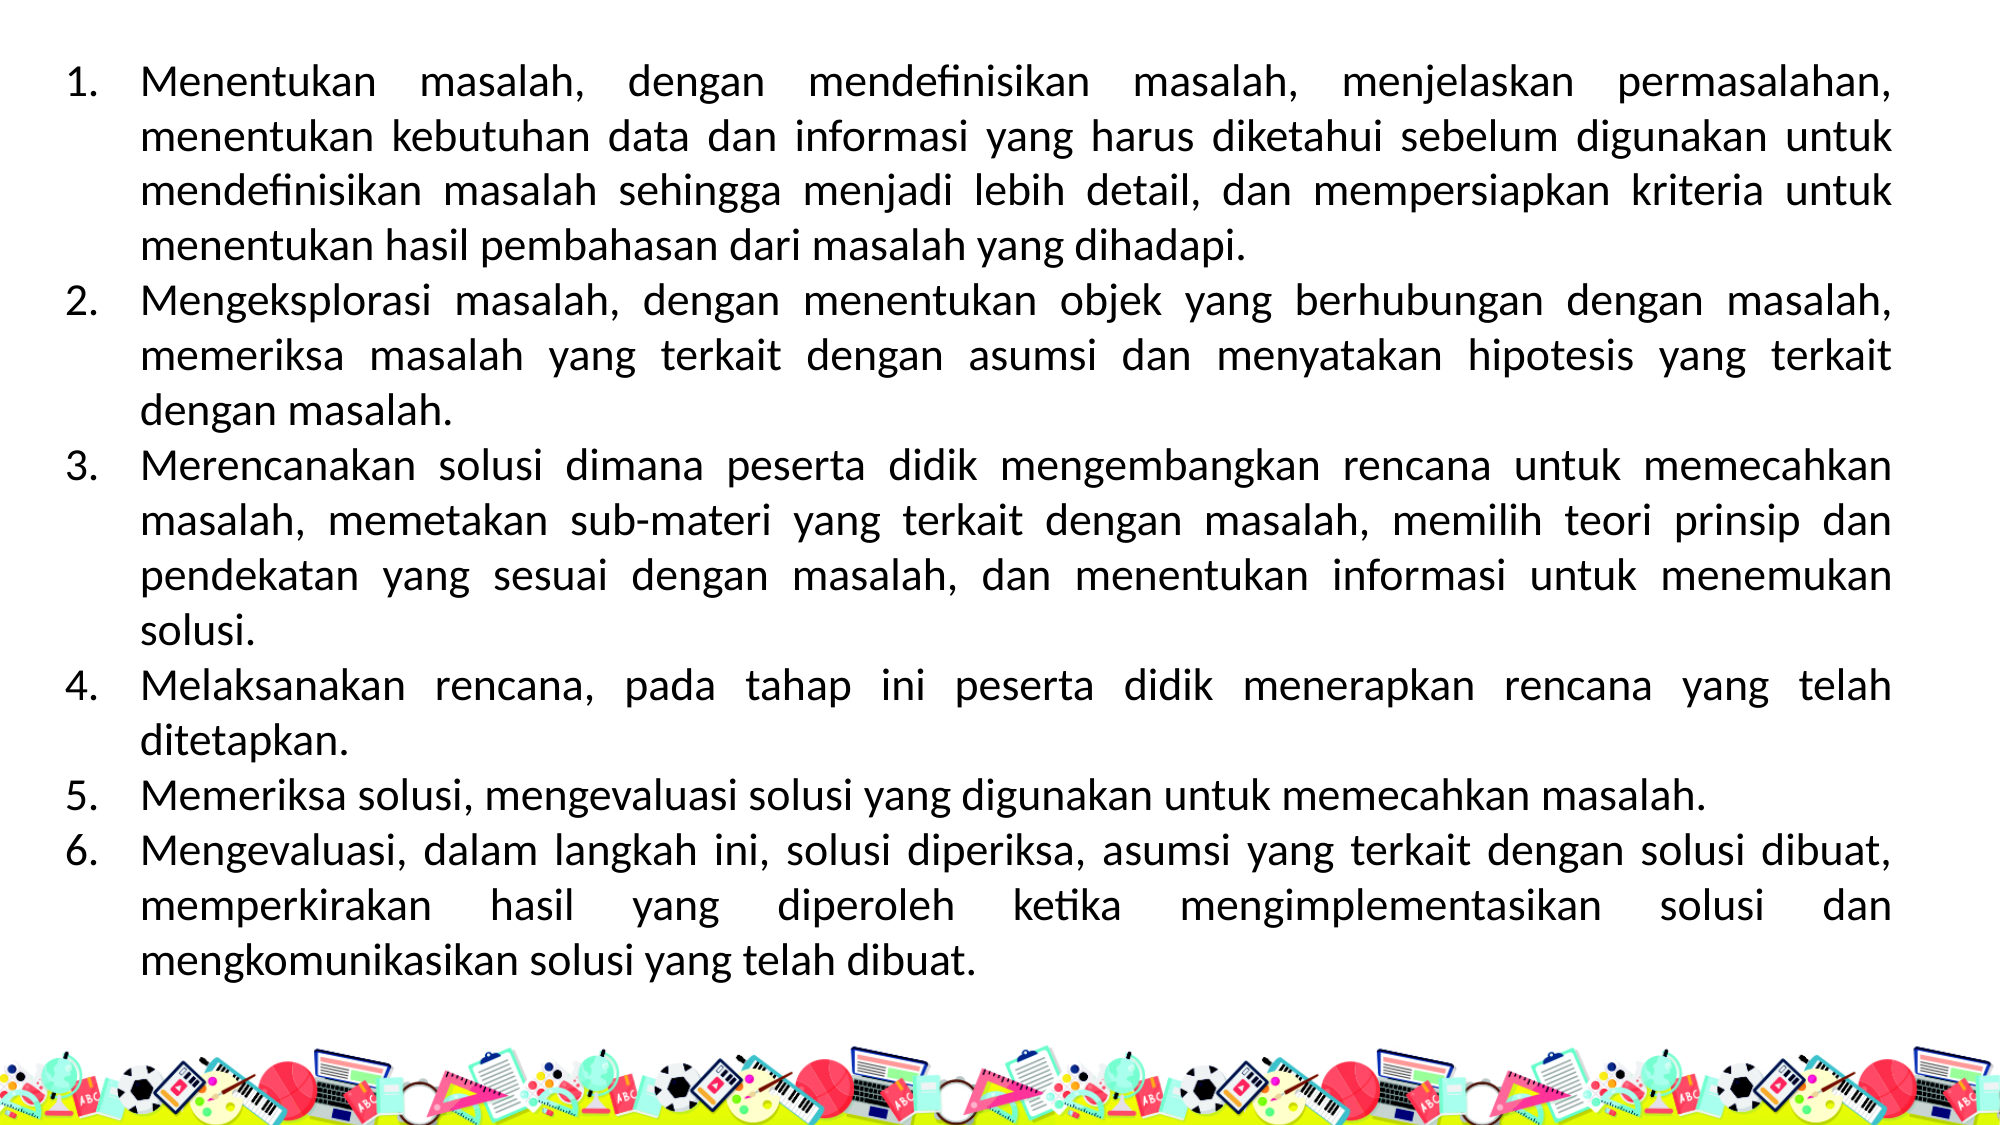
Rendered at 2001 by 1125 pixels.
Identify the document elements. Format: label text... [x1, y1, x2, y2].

picture [0, 0, 2000, 1125]
text_box Menentukan masalah, dengan mendefinisikan masalah, menjelaskan permasalahan, menentukan kebutuhan data dan informasi yang harus diketahui sebelum digunakan untuk mendefinisikan masalah sehingga menjadi lebih detail, dan mempersiapkan kriteria untuk menentukan hasil pembahasan dari masalah yang dihadapi. Mengeksplorasi masalah, dengan menentukan objek yang berhubungan dengan masalah, memeriksa masalah yang terkait dengan asumsi dan menyatakan hipotesis yang terkait dengan masalah. Merencanakan solusi dimana peserta didik mengembangkan rencana untuk memecahkan masalah, memetakan sub-materi yang terkait dengan masalah, memilih teori prinsip dan pendekatan yang sesuai dengan masalah, dan menentukan informasi untuk menemukan solusi. Melaksanakan rencana, pada tahap ini peserta didik menerapkan rencana yang telah ditetapkan. Memeriksa solusi, mengevaluasi solusi yang digunakan untuk memecahkan masalah. Mengevaluasi, dalam langkah ini, solusi diperiksa, asumsi yang terkait dengan solusi dibuat, memperkirakan hasil yang diperoleh ketika mengimplementasikan solusi dan mengkomunikasikan solusi yang telah dibuat. [49, 42, 1909, 1048]
